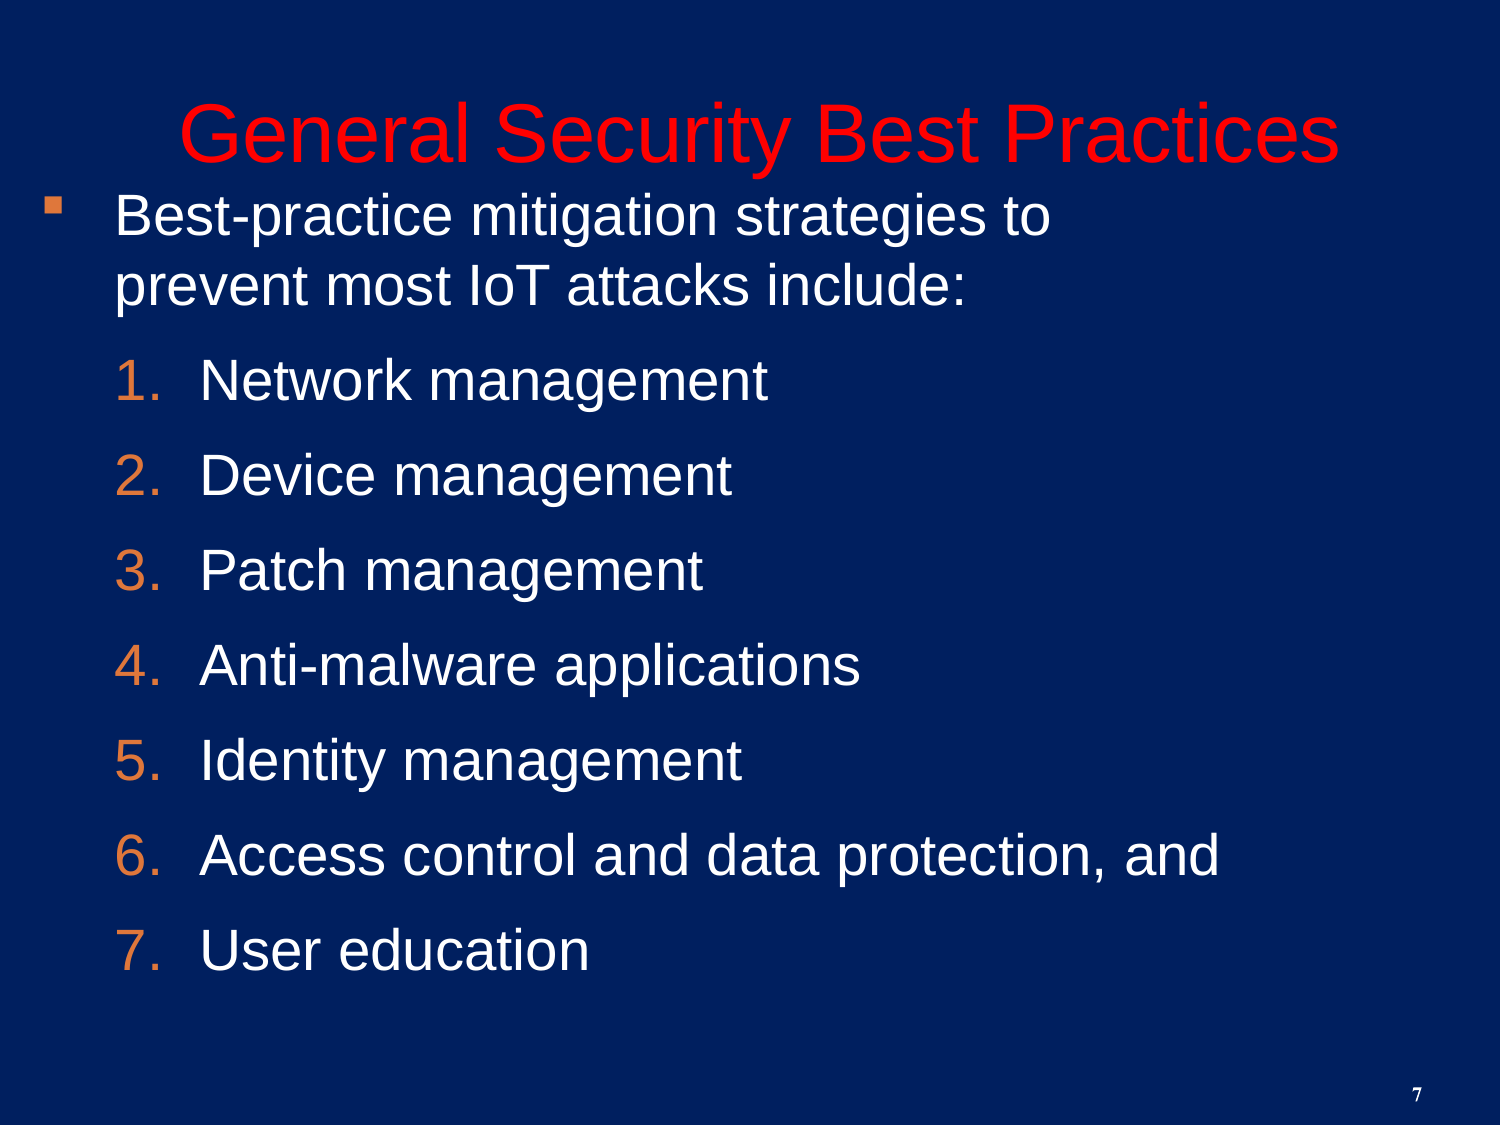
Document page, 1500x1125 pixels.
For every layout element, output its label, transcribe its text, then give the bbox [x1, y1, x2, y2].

title General Security Best Practices [44, 53, 1456, 267]
text_box [1412, 1087, 1422, 1102]
text_box Best-practice mitigation strategies to prevent most IoT attacks include: Network management Device management Patch management Anti-malware applications Identity management Access control and data protection, and User education [37, 177, 1226, 983]
